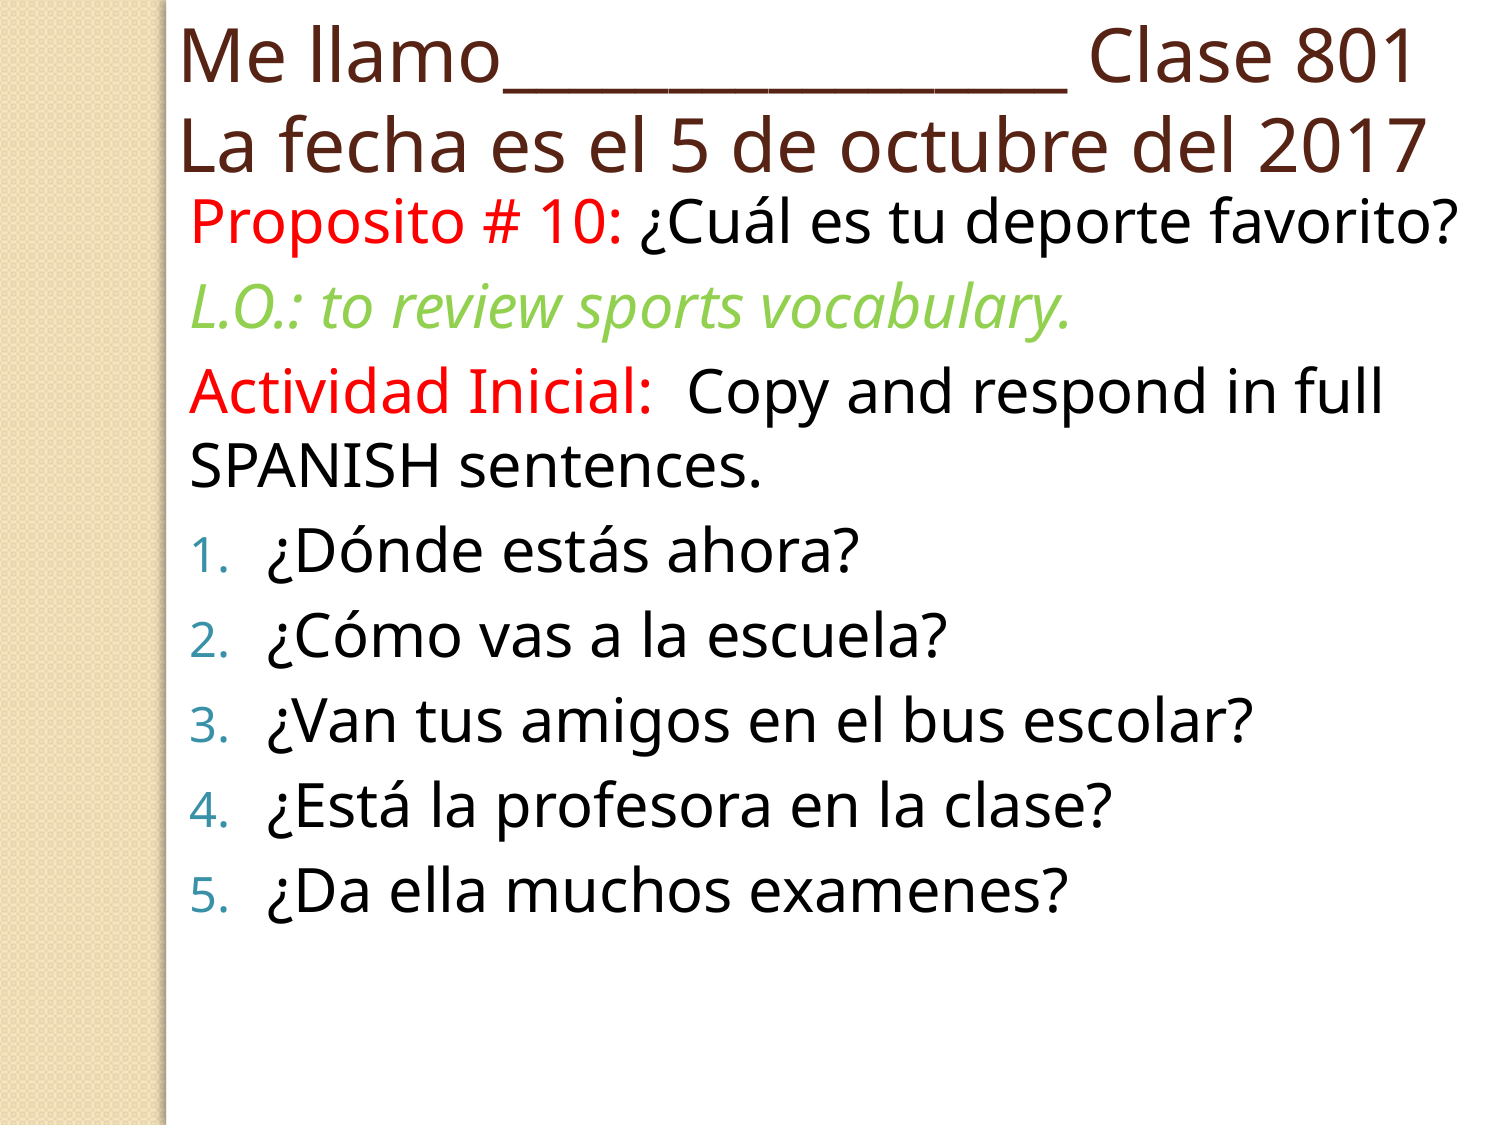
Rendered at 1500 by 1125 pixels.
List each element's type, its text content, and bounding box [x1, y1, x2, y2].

text_box Proposito # 10: ¿Cuál es tu deporte favorito? L.O.: to review sports vocabulary. Actividad Inicial: Copy and respond in full SPANISH sentences. ¿Dónde estás ahora? ¿Cómo vas a la escuela? ¿Van tus amigos en el bus escolar? ¿Está la profesora en la clase? ¿Da ella muchos examenes? [162, 174, 1488, 1100]
text_box Me llamo_________________ Clase 801 La fecha es el 5 de octubre del 2017 [162, 0, 1500, 188]
